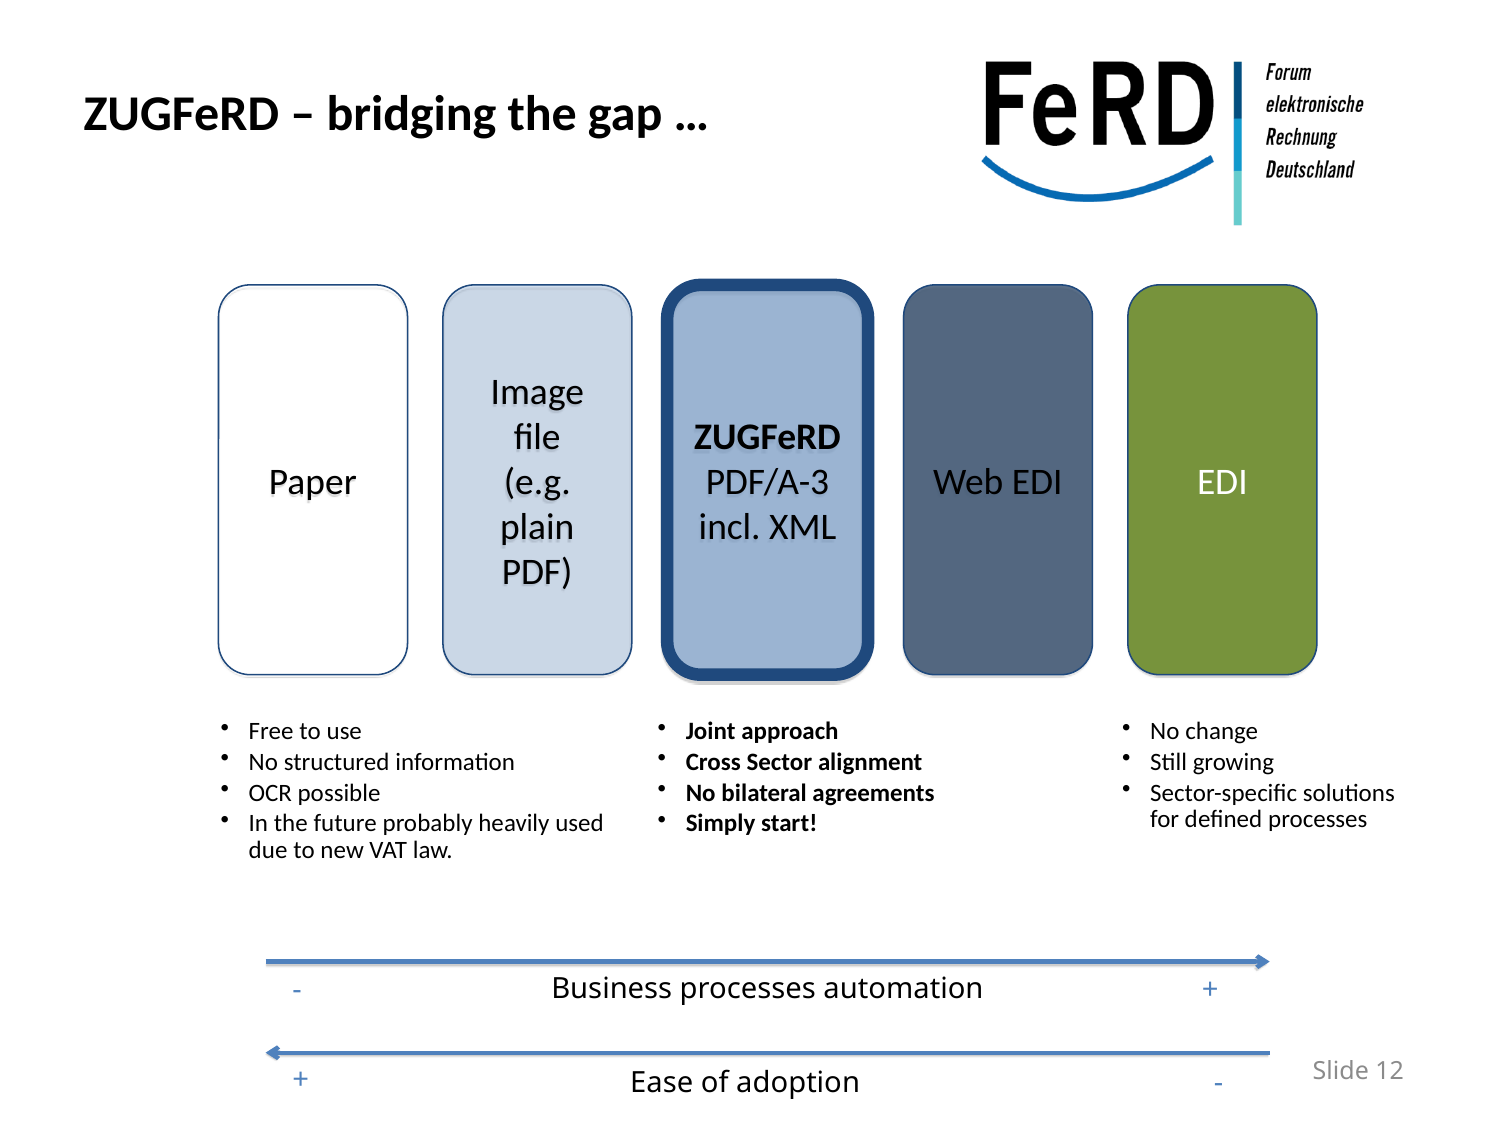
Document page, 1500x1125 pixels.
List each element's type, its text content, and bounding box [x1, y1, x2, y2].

text_box Web EDI [903, 284, 1093, 675]
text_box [265, 961, 1294, 1107]
title ZUGFeRD – bridging the gap … [68, 60, 1199, 161]
text_box [1115, 680, 1432, 934]
text_box No change Still growing Sector-specific solutions for defined processes [1108, 704, 1424, 957]
text_box Image file (e.g. plain PDF) [442, 284, 632, 675]
text_box Paper [218, 284, 408, 675]
text_box ZUGFeRD PDF/A-3 incl. XML [667, 284, 869, 675]
picture [962, 42, 1424, 232]
slide_number Slide 12 [1298, 1046, 1419, 1107]
text_box Free to use No structured information OCR possible In the future probably heavily used due to new VAT law. [206, 704, 632, 1052]
text_box Joint approach Cross Sector alignment No bilateral agreements Simply start! [643, 704, 1058, 959]
text_box EDI [1127, 284, 1317, 675]
